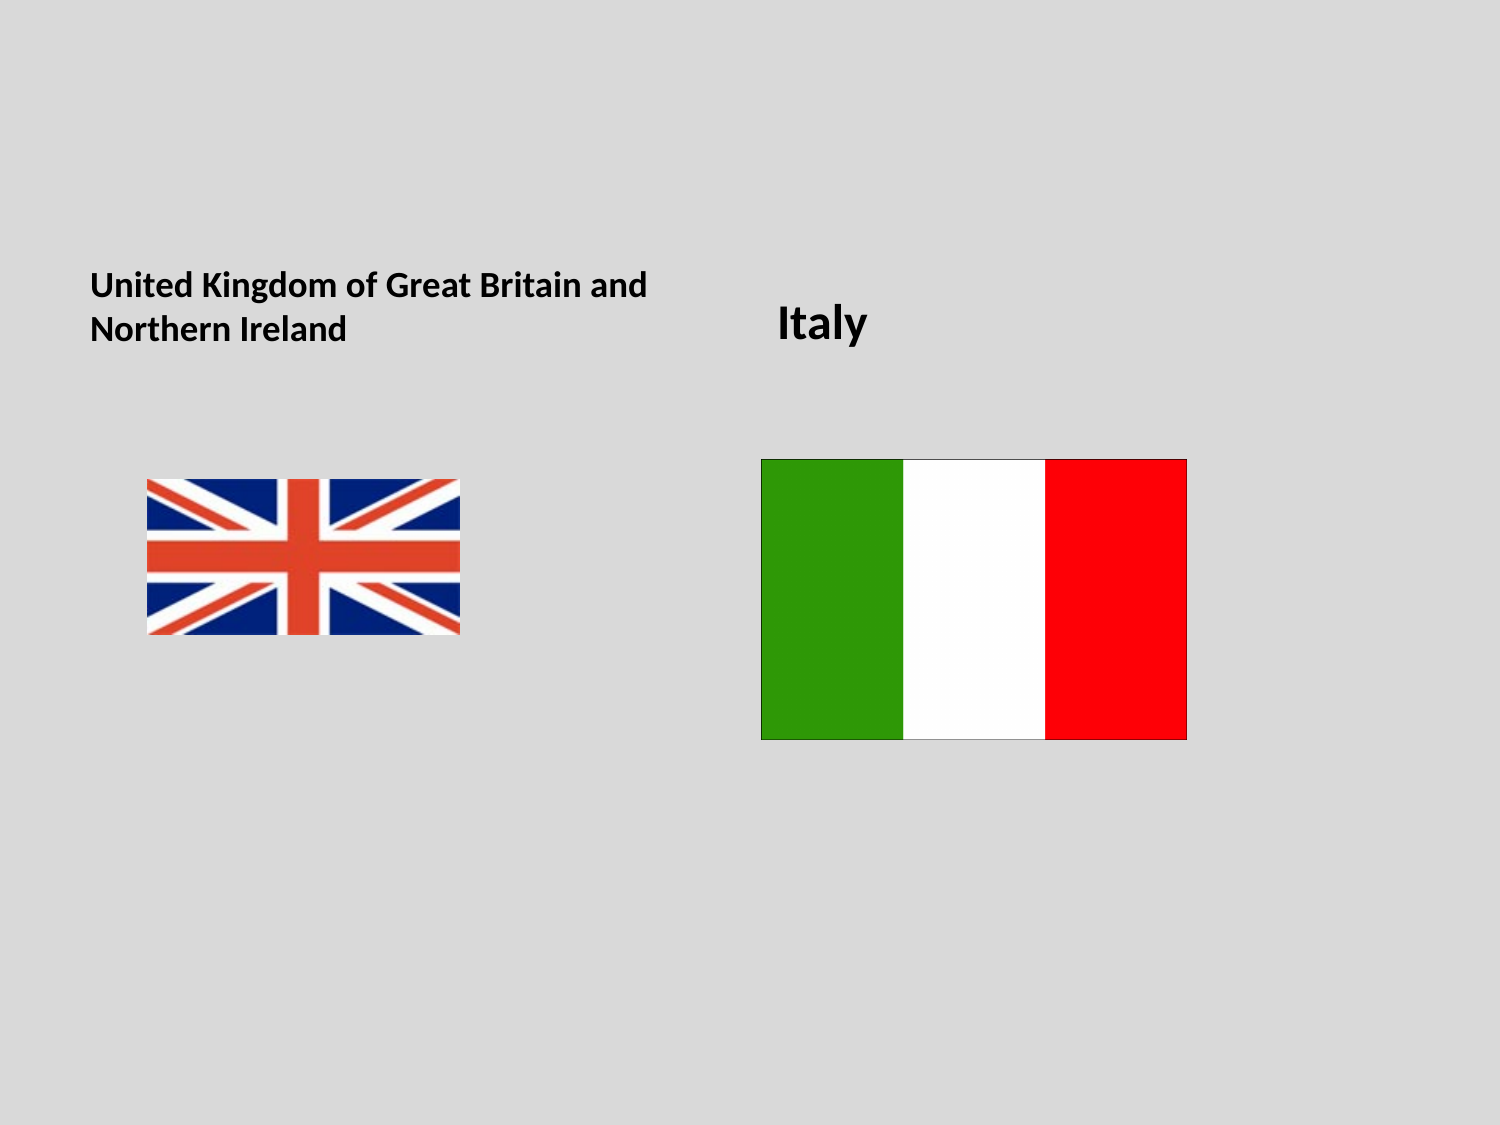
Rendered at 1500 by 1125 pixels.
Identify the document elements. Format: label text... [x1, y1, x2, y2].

list Italy [761, 251, 1425, 357]
picture [761, 459, 1188, 740]
picture [147, 479, 461, 635]
list United Kingdom of Great Britain and Northern Ireland [75, 251, 738, 357]
